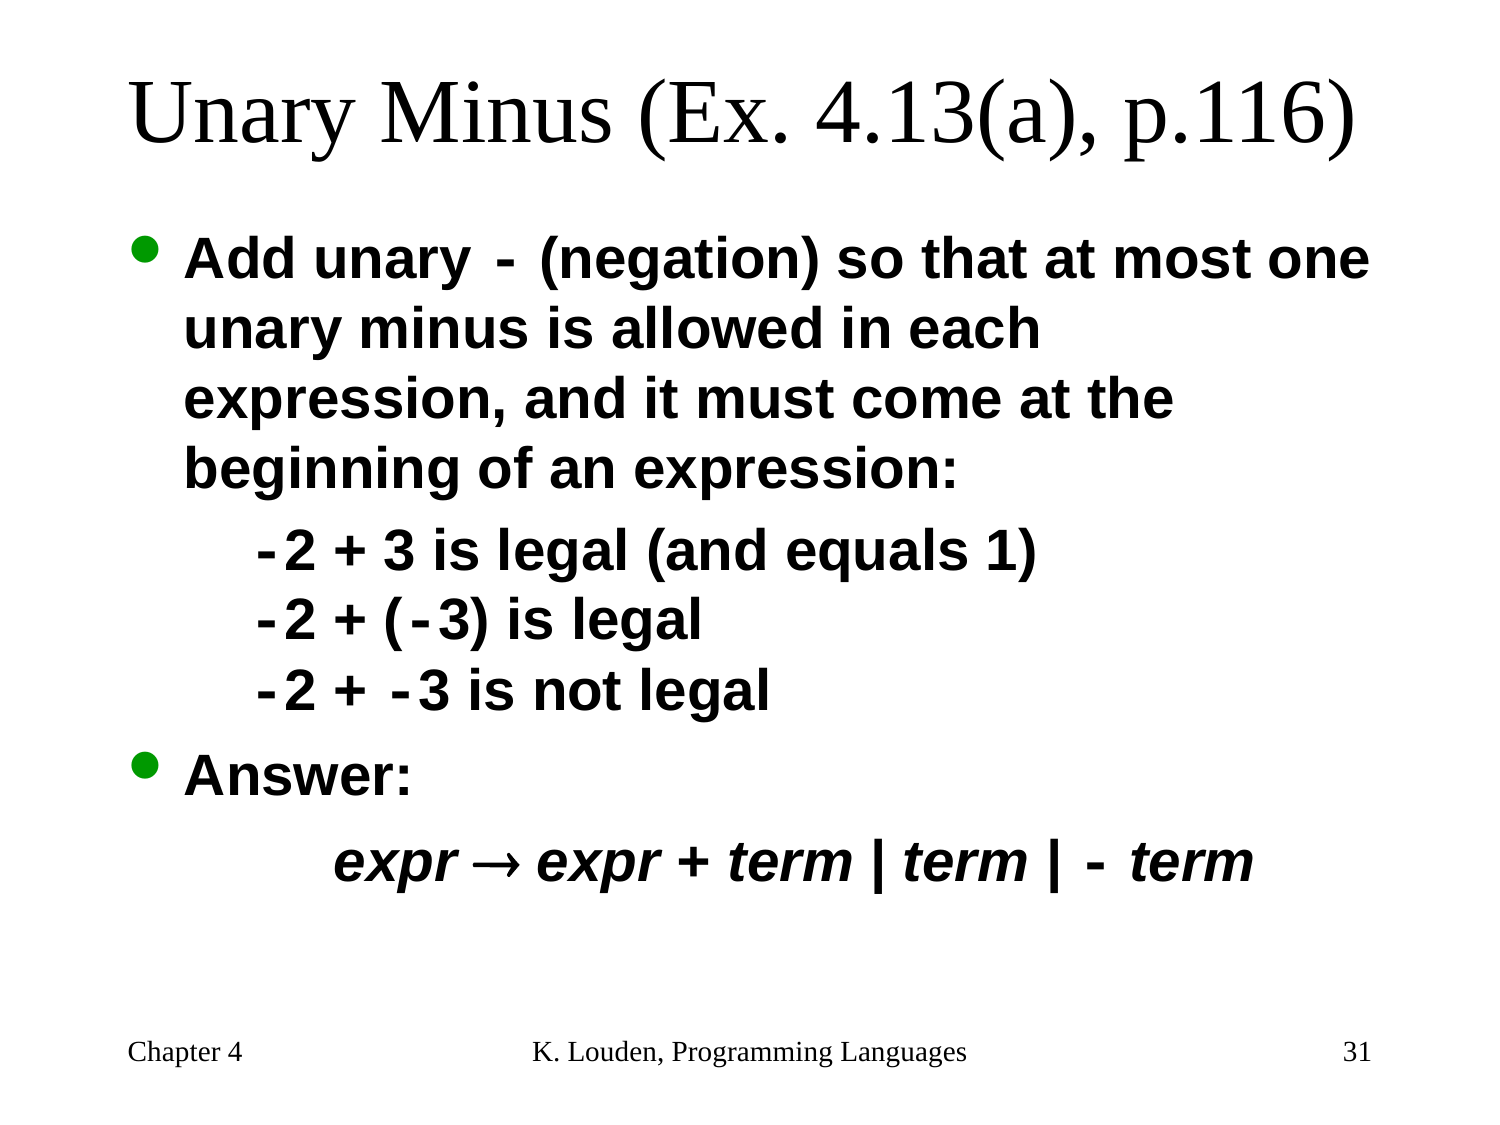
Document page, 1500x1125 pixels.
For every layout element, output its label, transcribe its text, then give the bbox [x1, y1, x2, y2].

title Unary Minus (Ex. 4.13(a), p.116) [112, 12, 1388, 201]
list Add unary - (negation) so that at most one unary minus is allowed in each expression, and it must come at the beginning of an expression: -2 + 3 is legal (and equals 1) -2 + (-3) is legal -2 + -3 is not legal Answer: expr ® expr + term | term | - term [112, 212, 1388, 1001]
slide_number Chapter 4 [112, 1012, 426, 1088]
slide_number 31 [1074, 1012, 1388, 1088]
footer K. Louden, Programming Languages [487, 1012, 1013, 1088]
